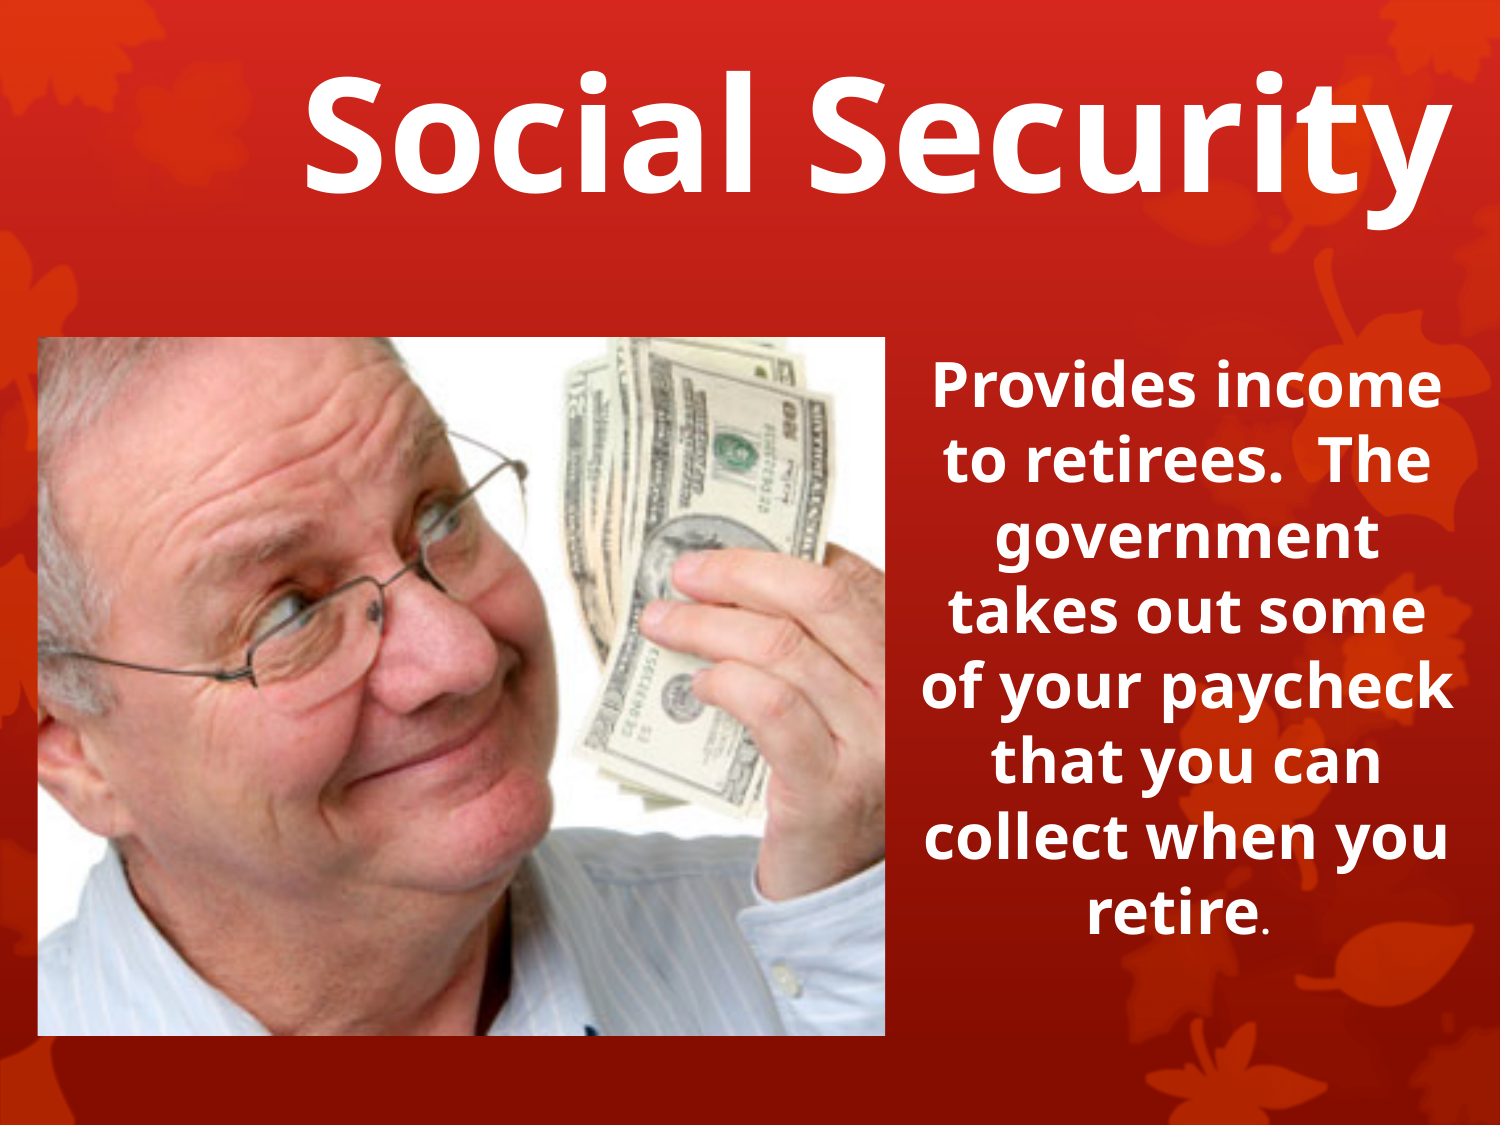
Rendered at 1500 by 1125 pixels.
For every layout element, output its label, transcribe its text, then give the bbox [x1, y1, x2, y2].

list Provides income to retirees. The government takes out some of your paycheck that you can collect when you retire. [900, 337, 1475, 1036]
picture [36, 336, 886, 1037]
title Social Security [24, 24, 1471, 232]
